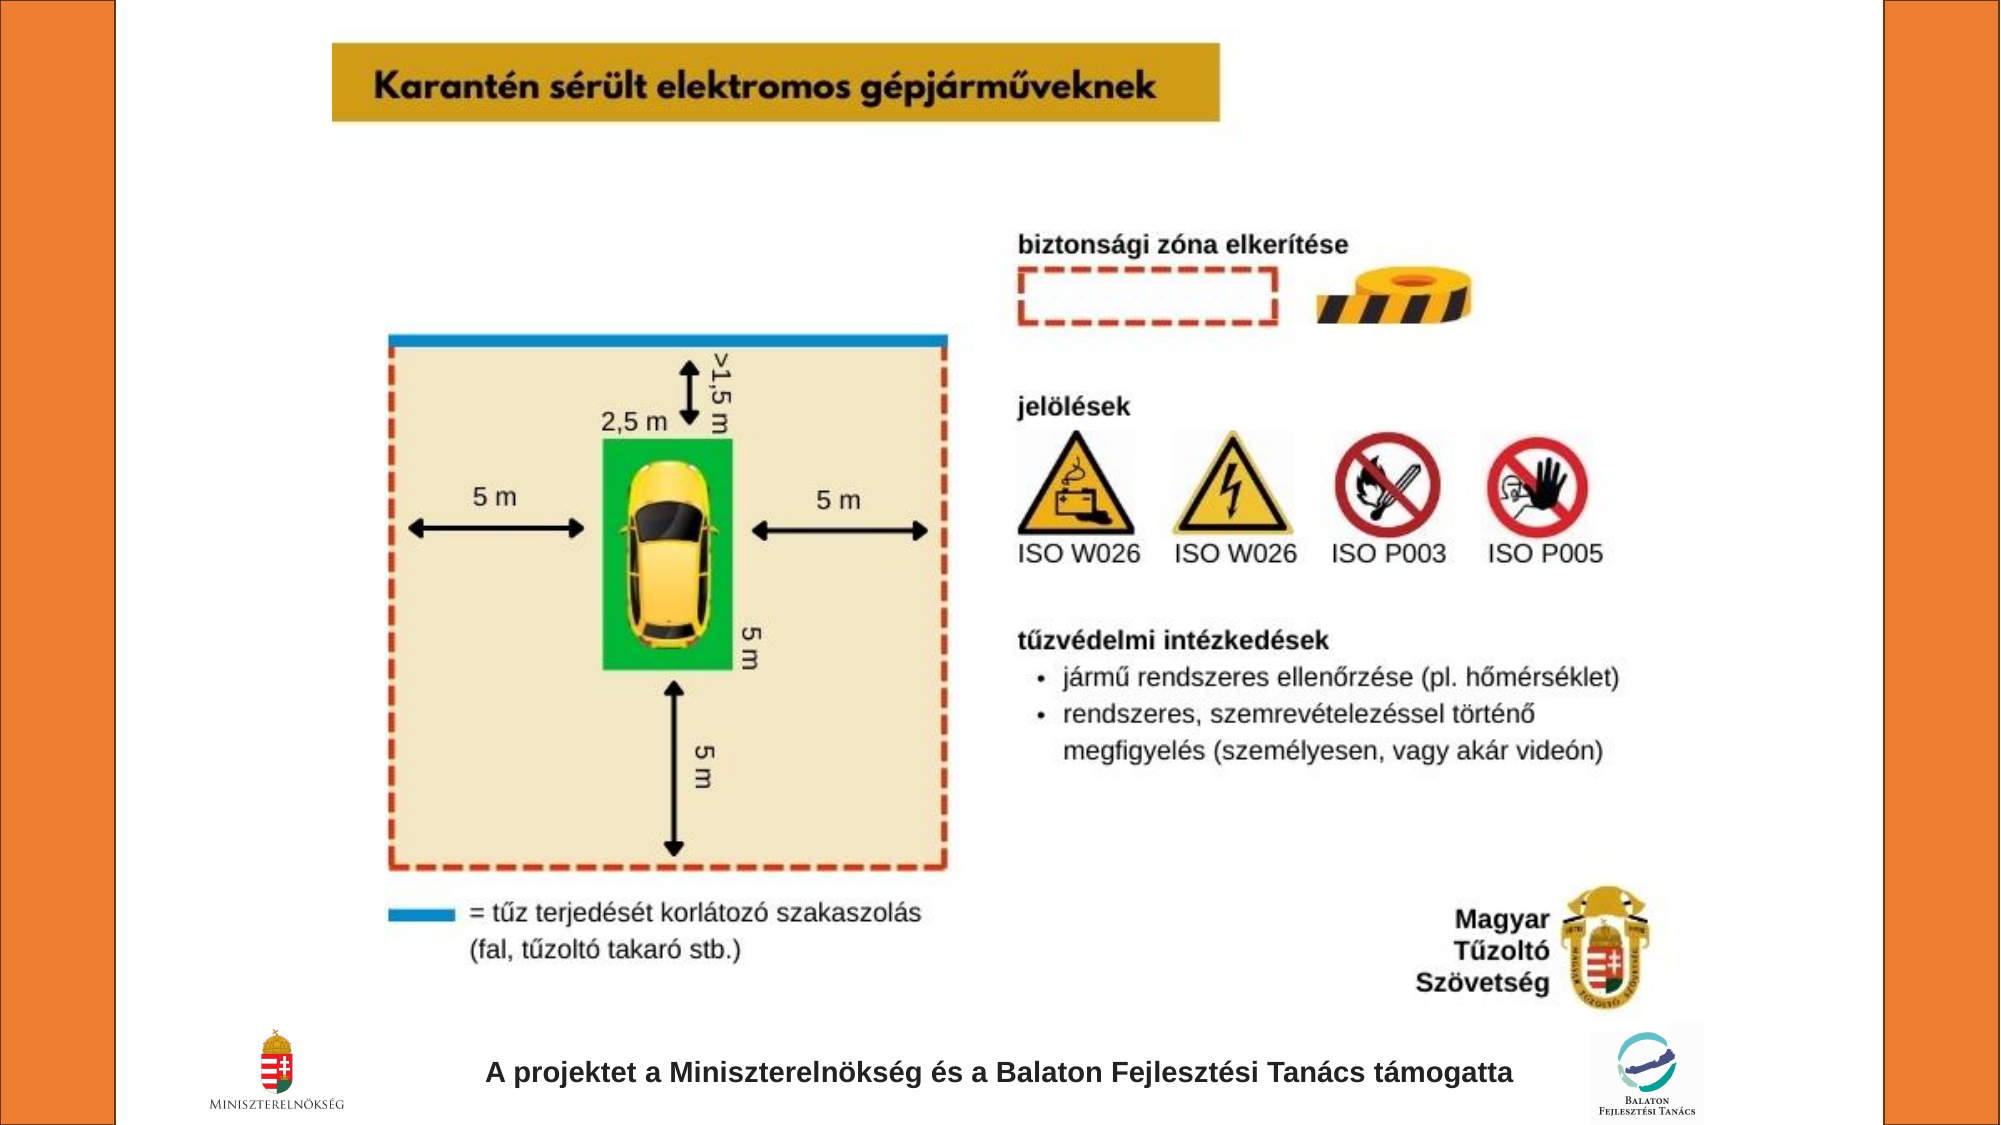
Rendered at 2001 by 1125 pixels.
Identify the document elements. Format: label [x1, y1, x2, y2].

picture [201, 30, 1704, 1125]
